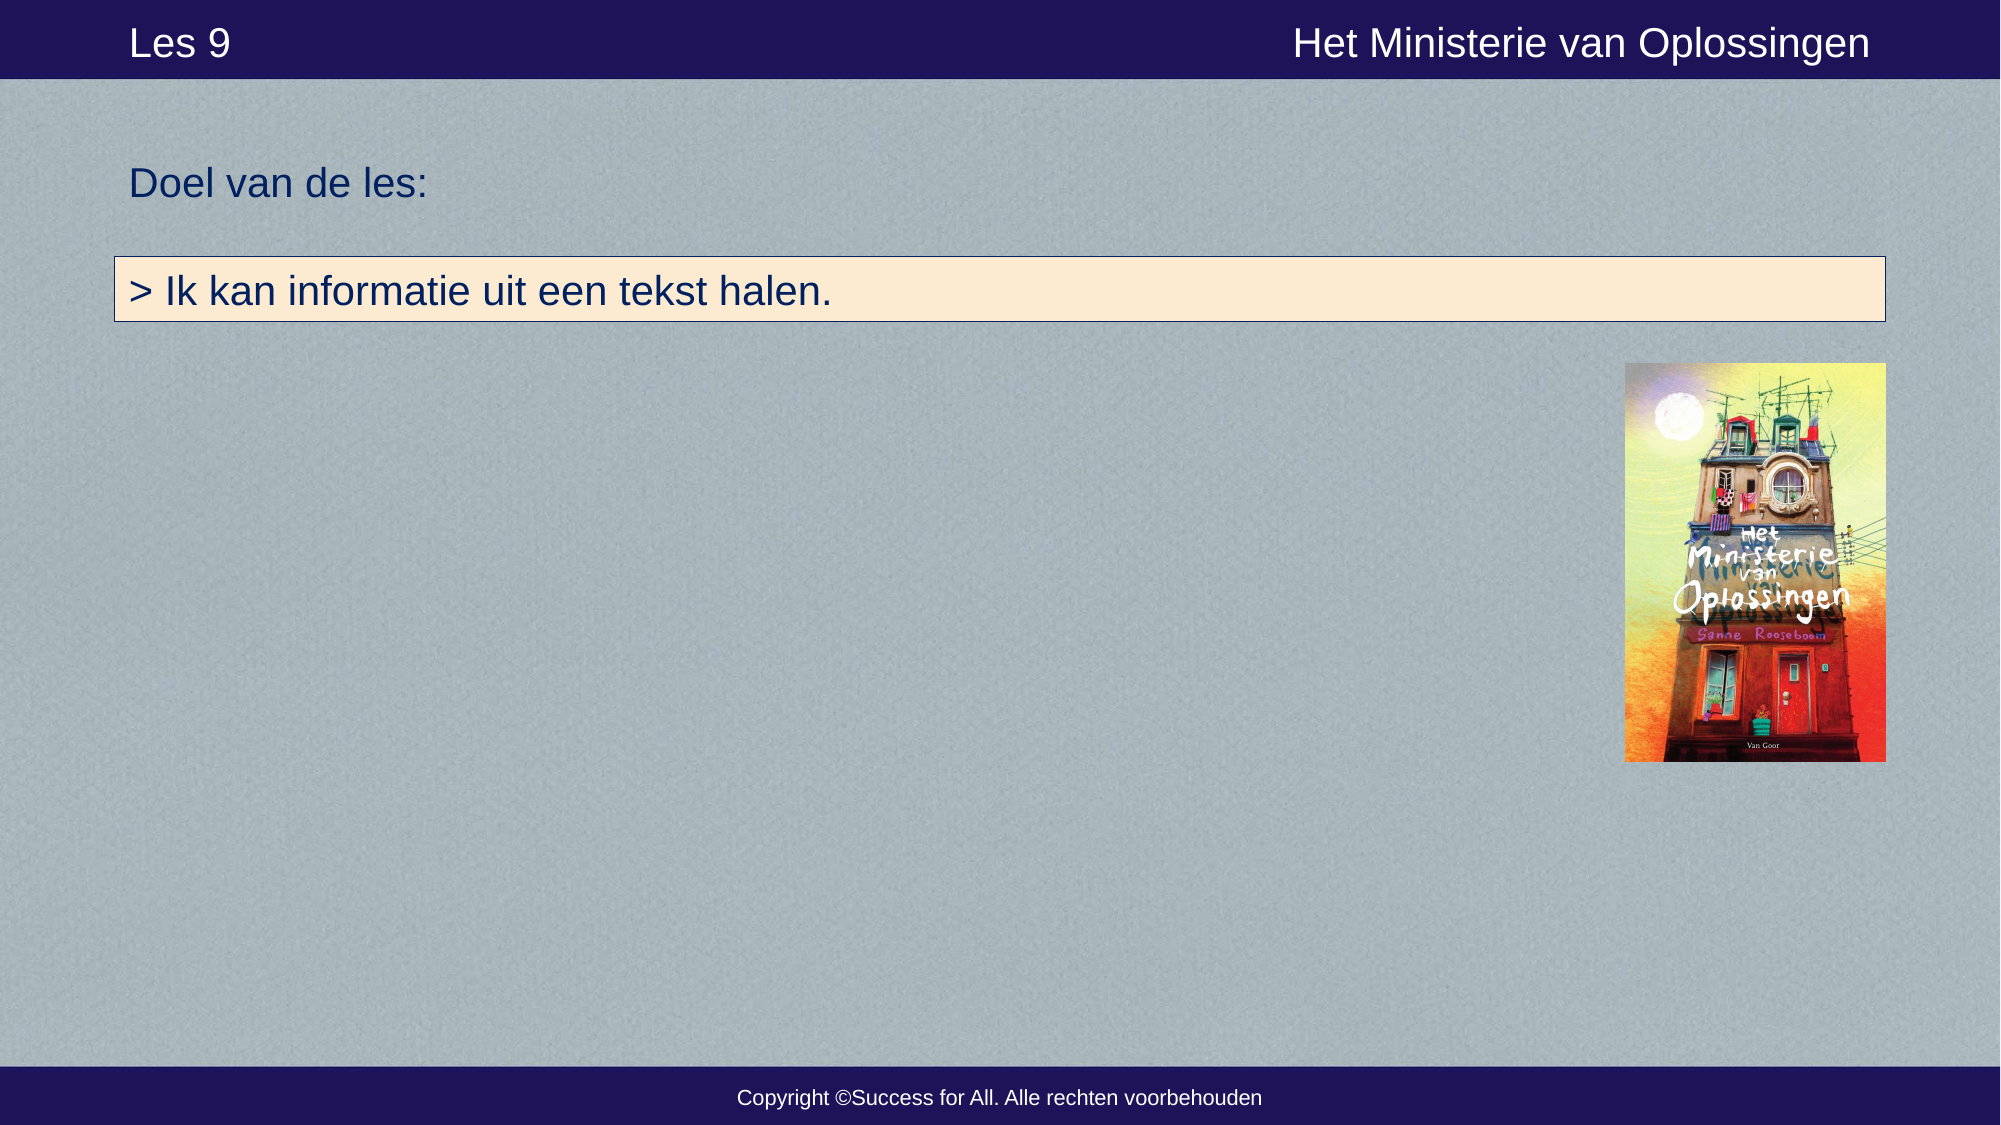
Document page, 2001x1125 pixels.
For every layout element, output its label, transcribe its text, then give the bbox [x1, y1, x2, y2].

picture [0, 0, 2001, 1125]
text_box Doel van de les: [113, 148, 1635, 214]
text_box Copyright ©Success for All. Alle rechten voorbehouden [0, 1076, 2000, 1125]
text_box Les 9 [114, 8, 354, 73]
text_box Het Ministerie van Oplossingen [999, 8, 1886, 73]
text_box > Ik kan informatie uit een tekst halen. [114, 256, 1886, 322]
